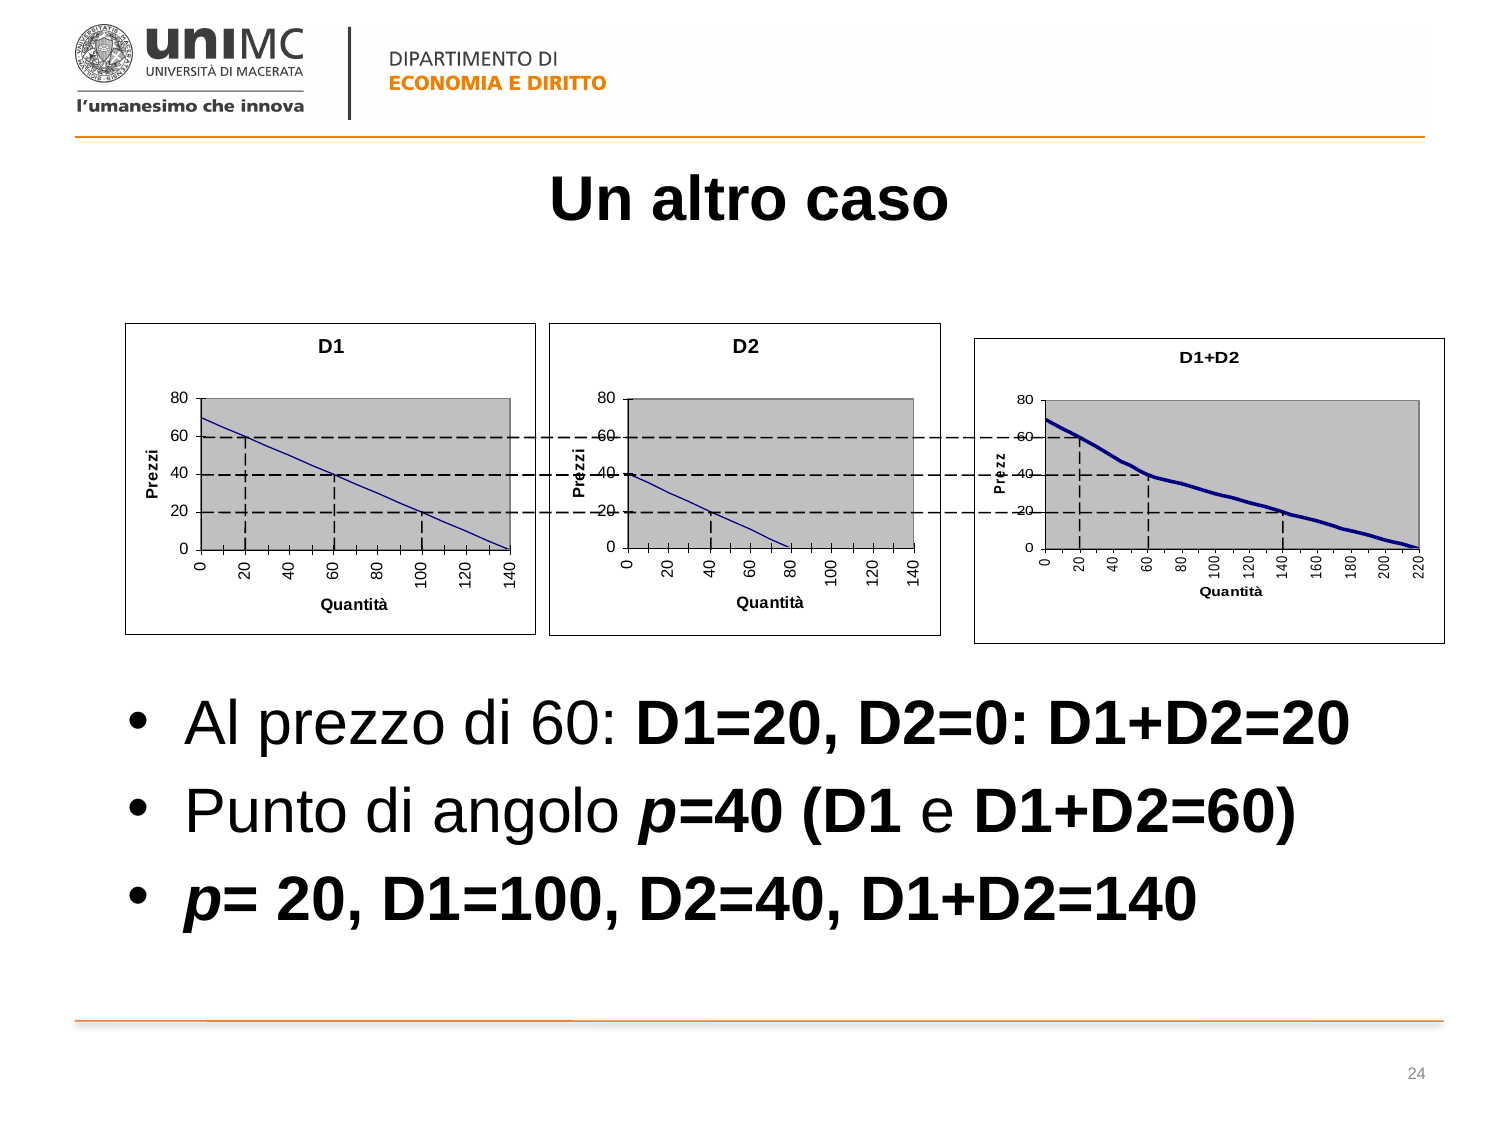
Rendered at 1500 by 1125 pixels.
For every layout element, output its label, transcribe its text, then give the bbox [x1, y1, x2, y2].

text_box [201, 510, 1285, 551]
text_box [542, 316, 949, 435]
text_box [542, 561, 949, 643]
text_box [967, 332, 1452, 649]
slide_number 24 [1091, 1042, 1442, 1103]
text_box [202, 437, 1083, 473]
title Un altro caso [75, 149, 1425, 241]
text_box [201, 474, 1149, 510]
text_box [118, 316, 540, 642]
picture [75, 24, 1425, 138]
list Al prezzo di 60: D1=20, D2=0: D1+D2=20 Punto di angolo p=40 (D1 e D1+D2=60) p= 20, D1=100, D2=40, D1+D2=140 [112, 674, 1388, 1000]
